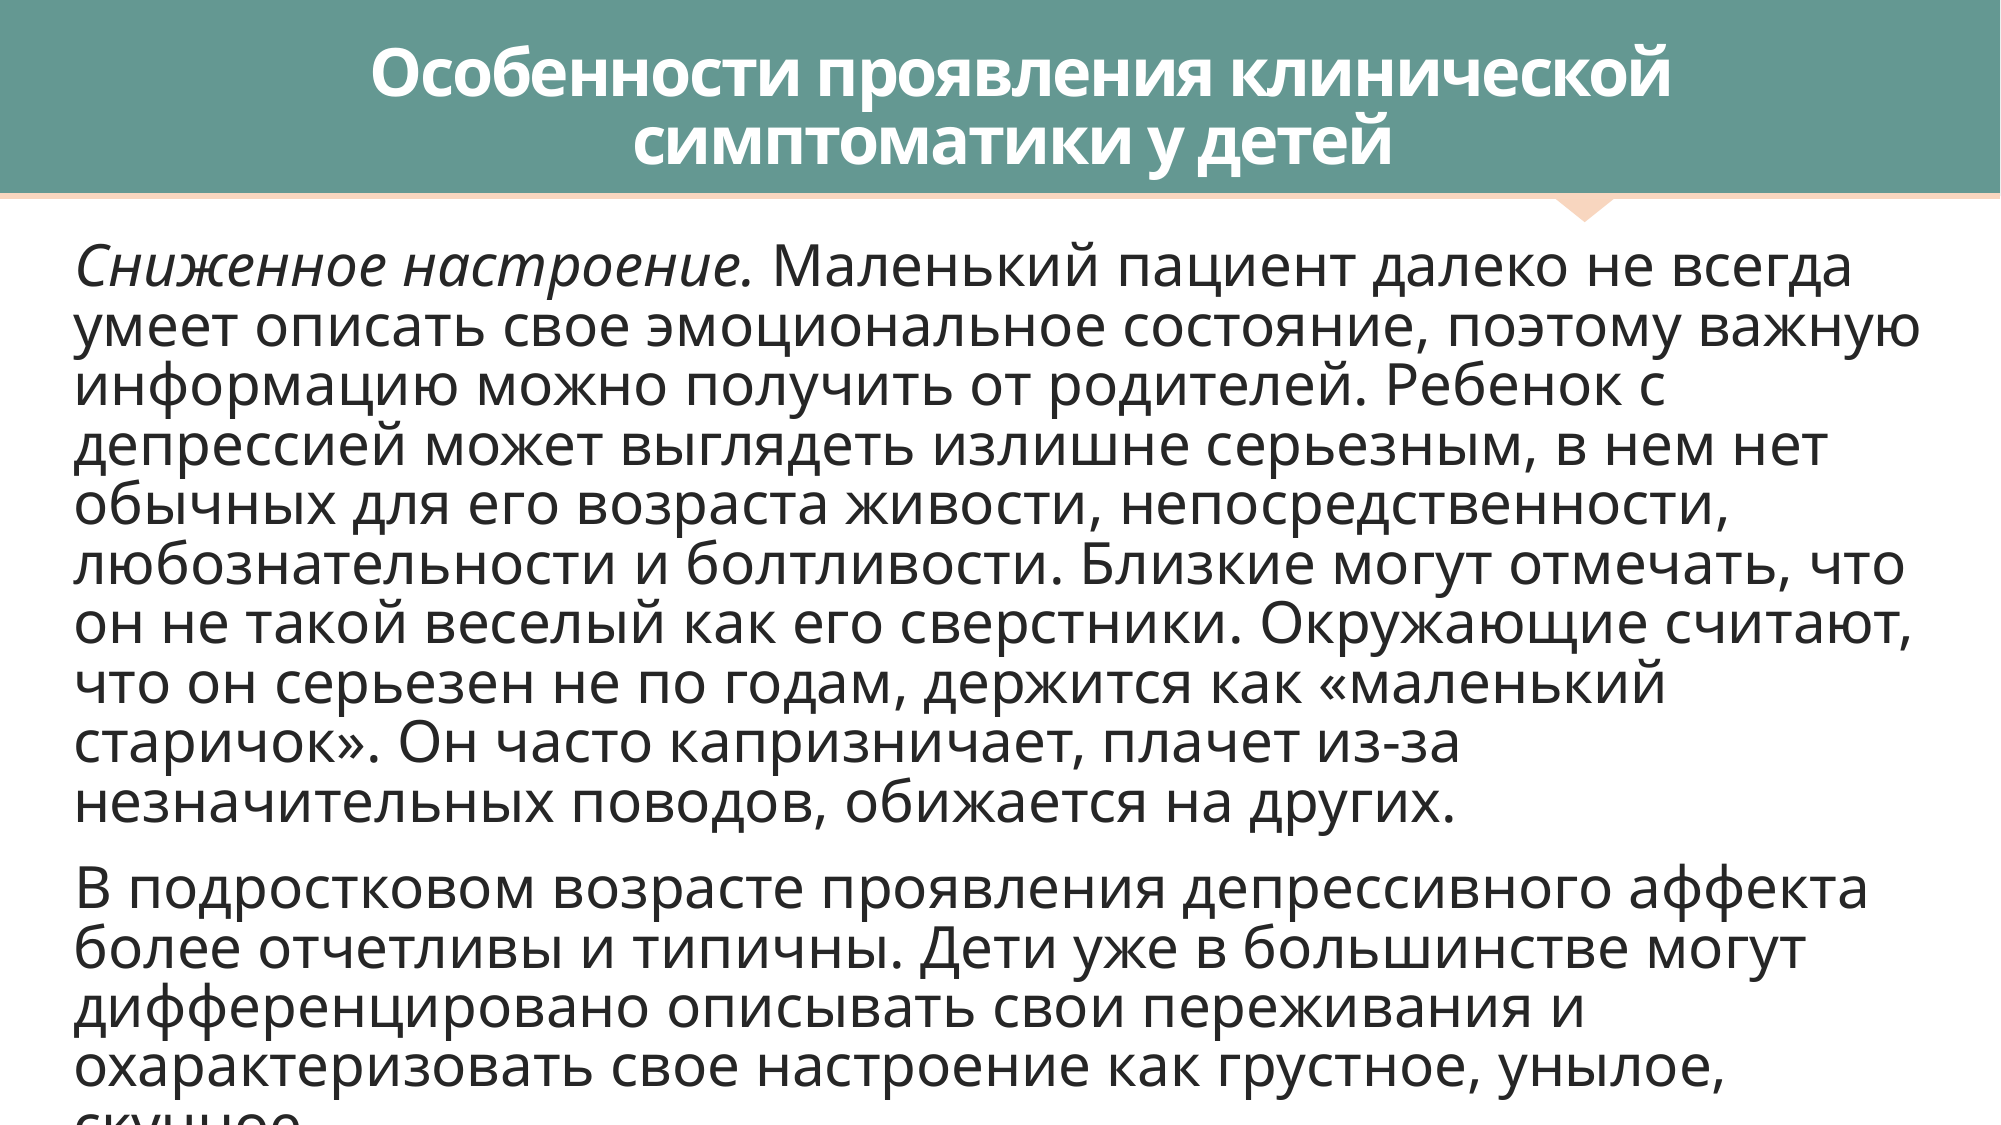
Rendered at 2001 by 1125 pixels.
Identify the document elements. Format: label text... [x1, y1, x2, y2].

title Особенности проявления клинической симптоматики у детей [137, 24, 1905, 197]
list Сниженное настроение. Маленький пациент далеко не всегда умеет описать свое эмоциональное состояние, поэтому важную информацию можно получить от родителей. Ребенок с депрессией может выглядеть излишне серьезным, в нем нет обычных для его возраста живости, непосредственности, любознательности и болтливости. Близкие могут отмечать, что он не такой веселый как его сверстники. Окружающие считают, что он серьезен не по годам, держится как «маленький старичок». Он часто капризничает, плачет из-за незначительных поводов, обижается на других. В подростковом возрасте проявления депрессивного аффекта более отчетливы и типичны. Дети уже в большинстве могут дифференцировано описывать свои переживания и охарактеризовать свое настроение как грустное, унылое, скучное. [43, 231, 1969, 1047]
